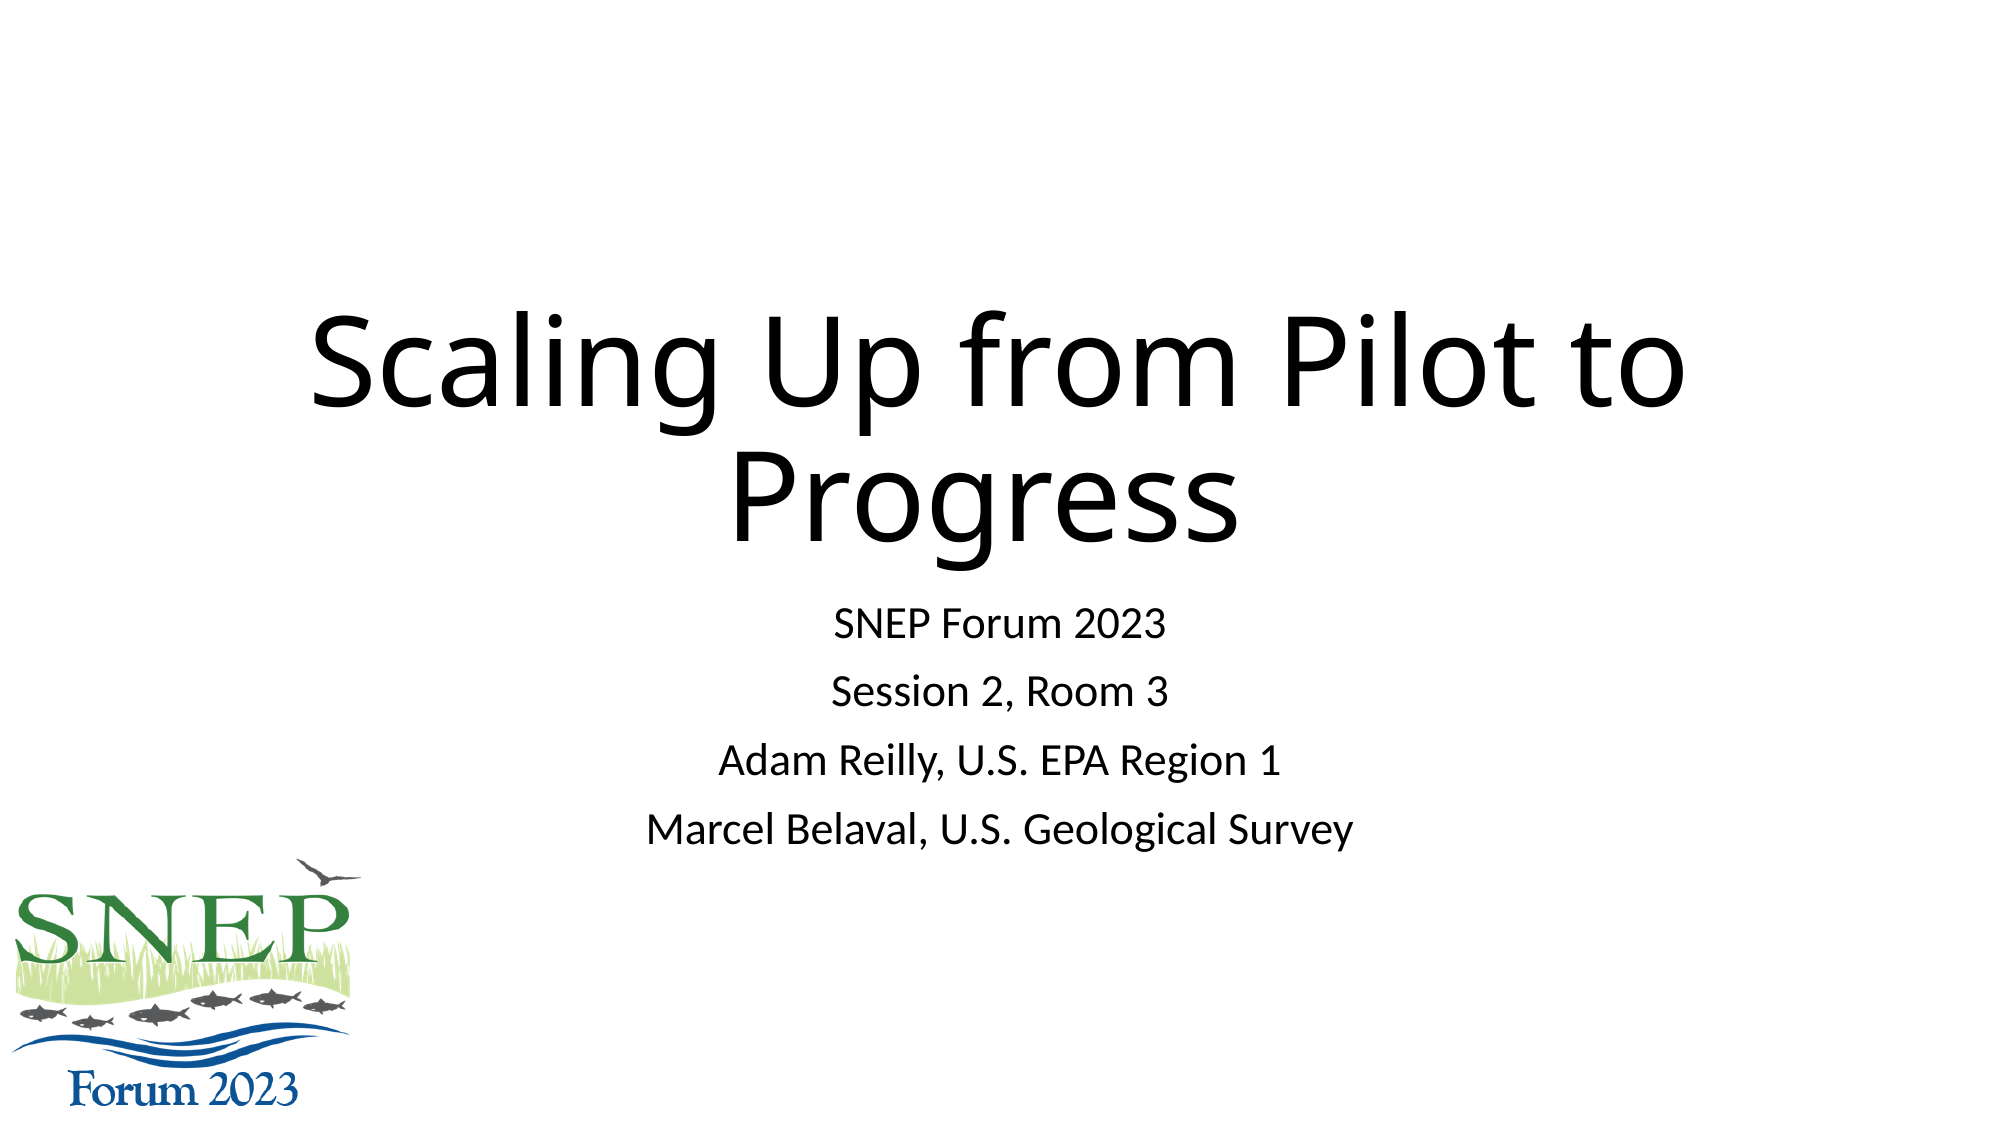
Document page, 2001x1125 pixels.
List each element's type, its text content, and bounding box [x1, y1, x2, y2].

picture [0, 849, 374, 1113]
subtitle SNEP Forum 2023 Session 2, Room 3 Adam Reilly, U.S. EPA Region 1 Marcel Belaval, U.S. Geological Survey [249, 590, 1750, 863]
title Scaling Up from Pilot to Progress [249, 184, 1750, 576]
